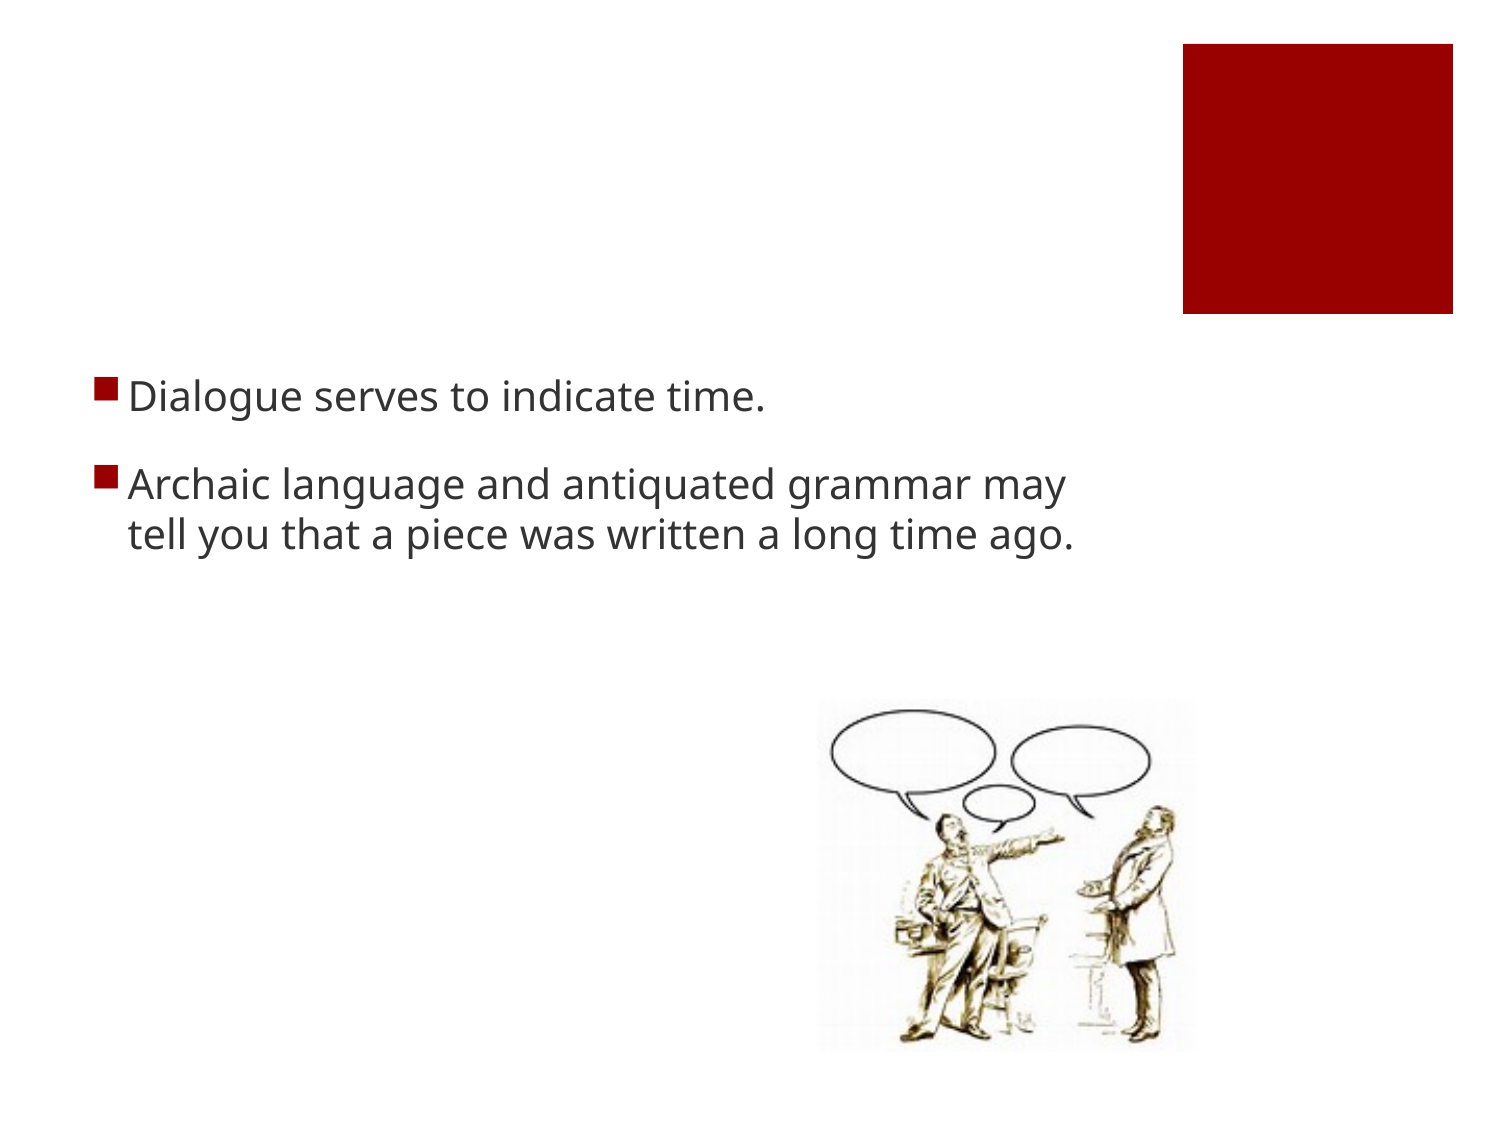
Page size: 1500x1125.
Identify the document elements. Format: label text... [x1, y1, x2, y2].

list Dialogue serves to indicate time. Archaic language and antiquated grammar may tell you that a piece was written a long time ago. [75, 362, 1143, 1005]
picture [808, 680, 1210, 1053]
